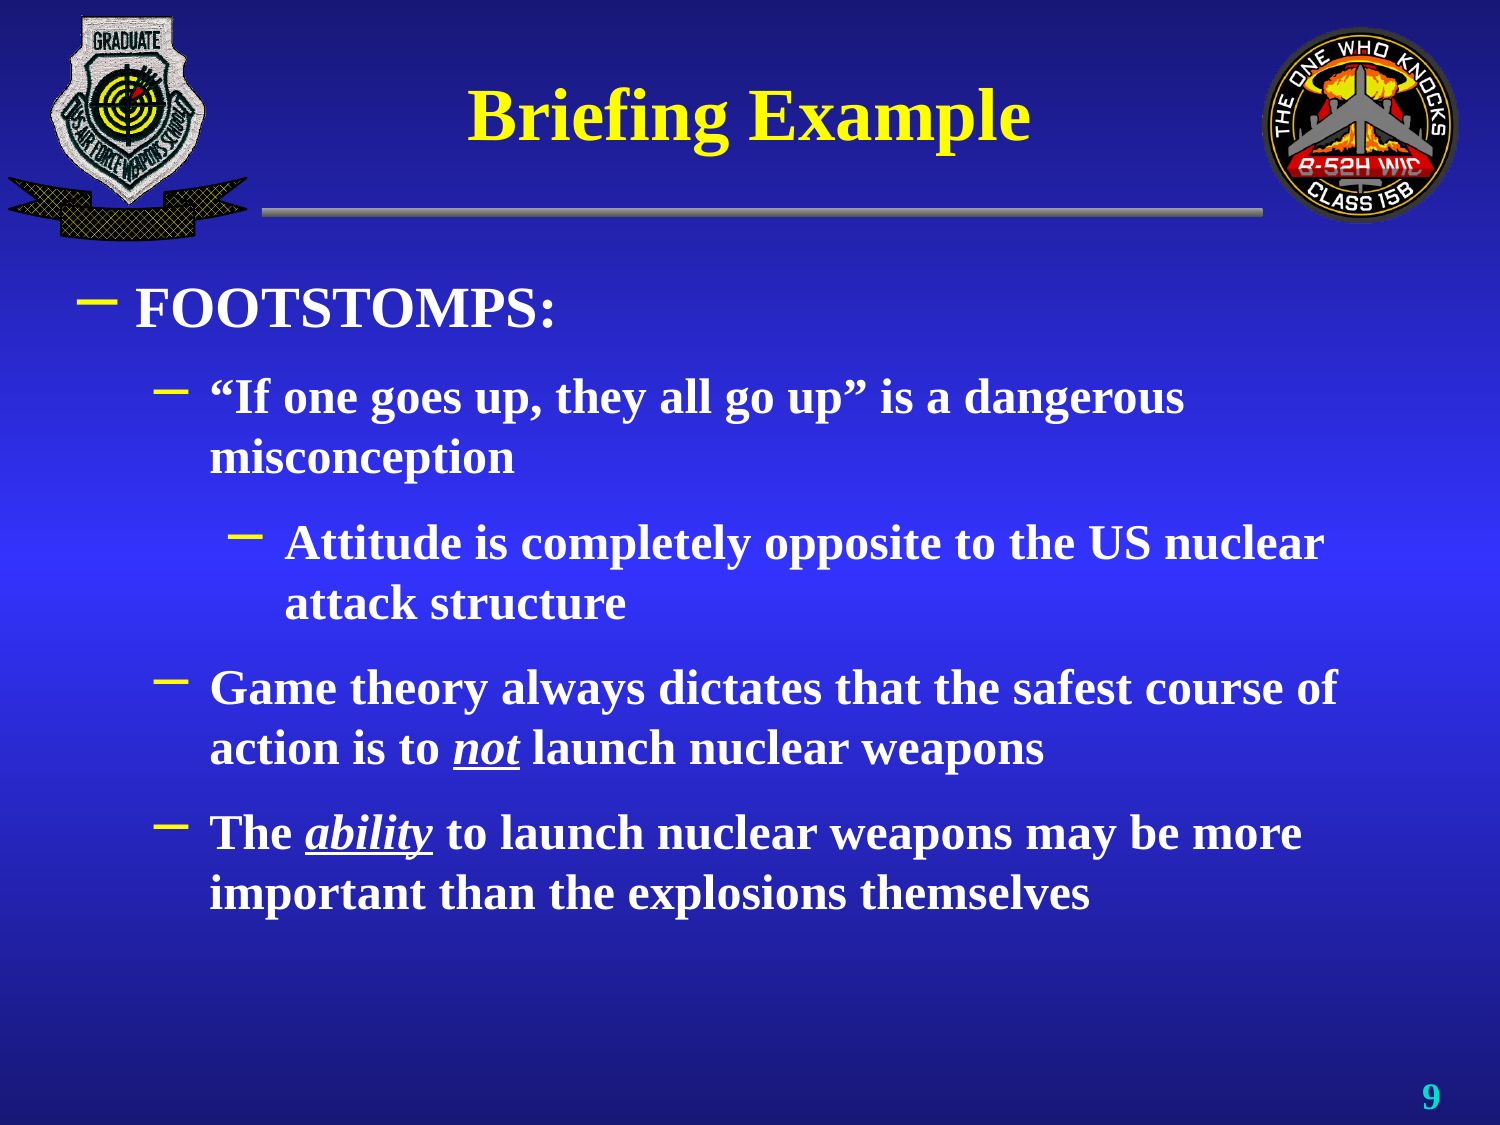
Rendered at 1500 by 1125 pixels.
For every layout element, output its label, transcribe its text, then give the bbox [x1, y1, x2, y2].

picture [1262, 26, 1459, 224]
picture [47, 11, 209, 189]
text_box Briefing Example [74, 20, 1425, 208]
list FOOTSTOMPS: “If one goes up, they all go up” is a dangerous misconception Attitude is completely opposite to the US nuclear attack structure Game theory always dictates that the safest course of action is to not launch nuclear weapons The ability to launch nuclear weapons may be more important than the explosions themselves [61, 261, 1438, 1049]
